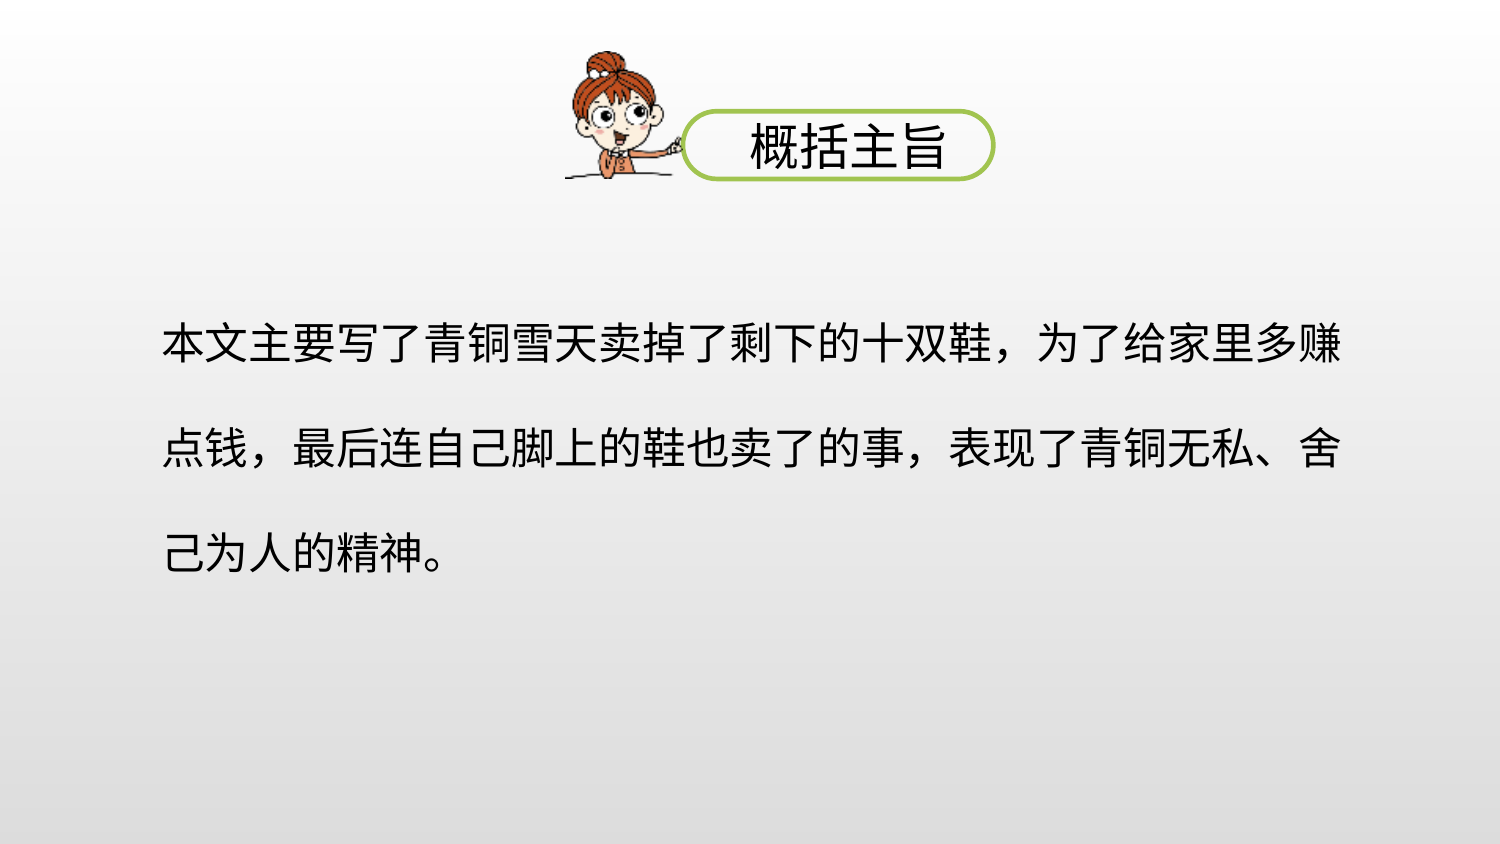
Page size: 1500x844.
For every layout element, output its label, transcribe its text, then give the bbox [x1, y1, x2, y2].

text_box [565, 51, 994, 179]
text_box 本文主要写了青铜雪天卖掉了剩下的十双鞋，为了给家里多赚点钱，最后连自己脚上的鞋也卖了的事，表现了青铜无私、舍己为人的精神。 [149, 257, 1383, 584]
